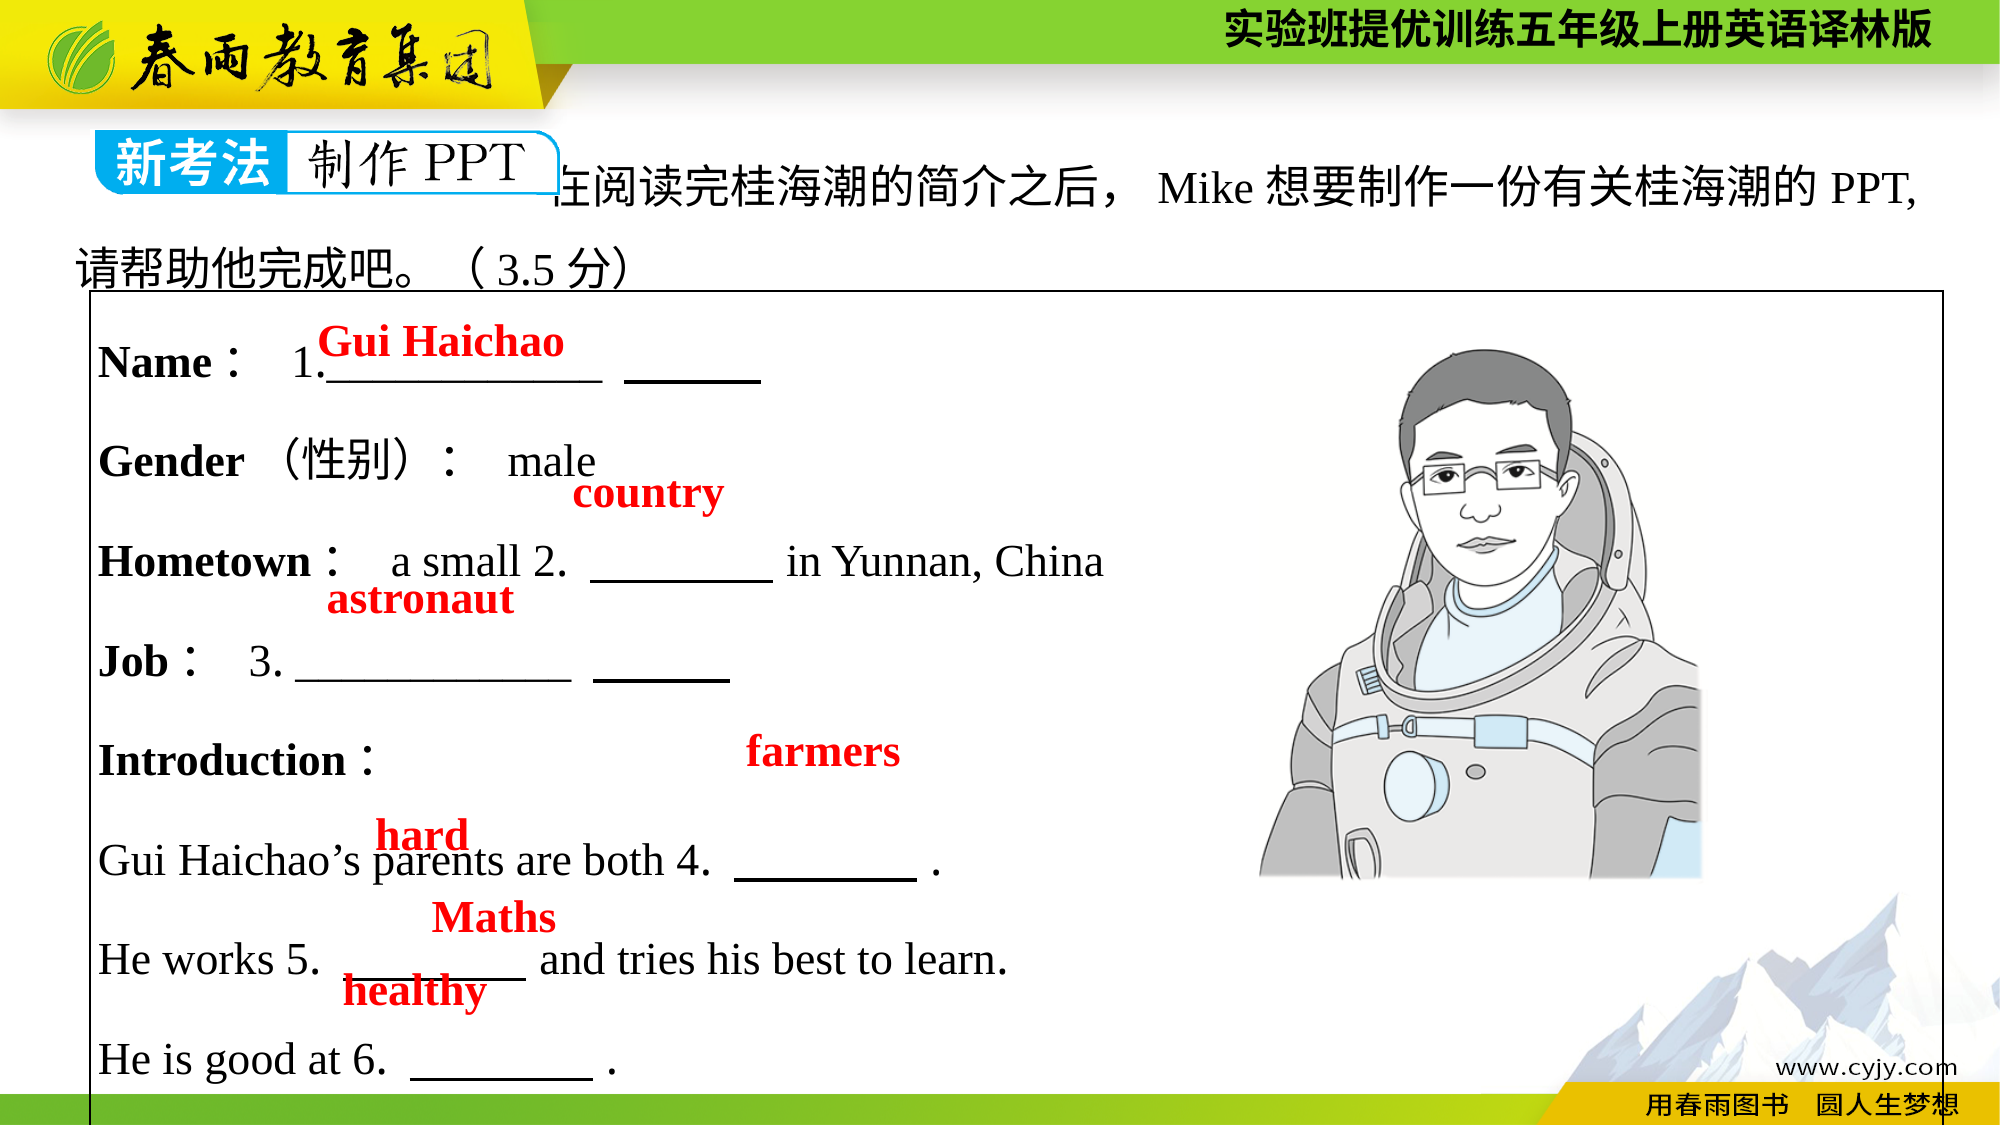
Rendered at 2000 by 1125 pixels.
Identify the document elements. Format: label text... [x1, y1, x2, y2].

list 在阅读完桂海潮的简介之后，Mike想要制作一份有关桂海潮的PPT,请帮助他完成吧。（3.5分） [59, 122, 1944, 305]
picture [141, 140, 164, 185]
picture [119, 171, 124, 179]
picture [171, 138, 216, 185]
picture [227, 140, 236, 147]
table_header Name： 1.____________ Gender（性别）： male Hometown： a small 2. in Yunnan, China Job： 3. ____________ Introduction： Gui Haichao’s parents are both 4. . He works 5. and tries his best to learn. He is good at 6. . He has a 7. body. [91, 292, 1942, 1125]
text_box Gui Haichao [302, 303, 581, 374]
picture [225, 167, 237, 183]
text_box farmers [731, 713, 916, 784]
picture [1259, 349, 1709, 885]
text_box hard [360, 797, 485, 867]
text_box astronaut [311, 532, 530, 631]
picture [0, 0, 2000, 1125]
text_box Maths [416, 879, 572, 950]
picture [90, 129, 564, 197]
picture [118, 138, 141, 185]
text_box healthy [327, 952, 503, 1023]
picture [288, 134, 557, 192]
picture [224, 154, 233, 161]
picture [238, 138, 268, 185]
text_box country [557, 454, 741, 524]
